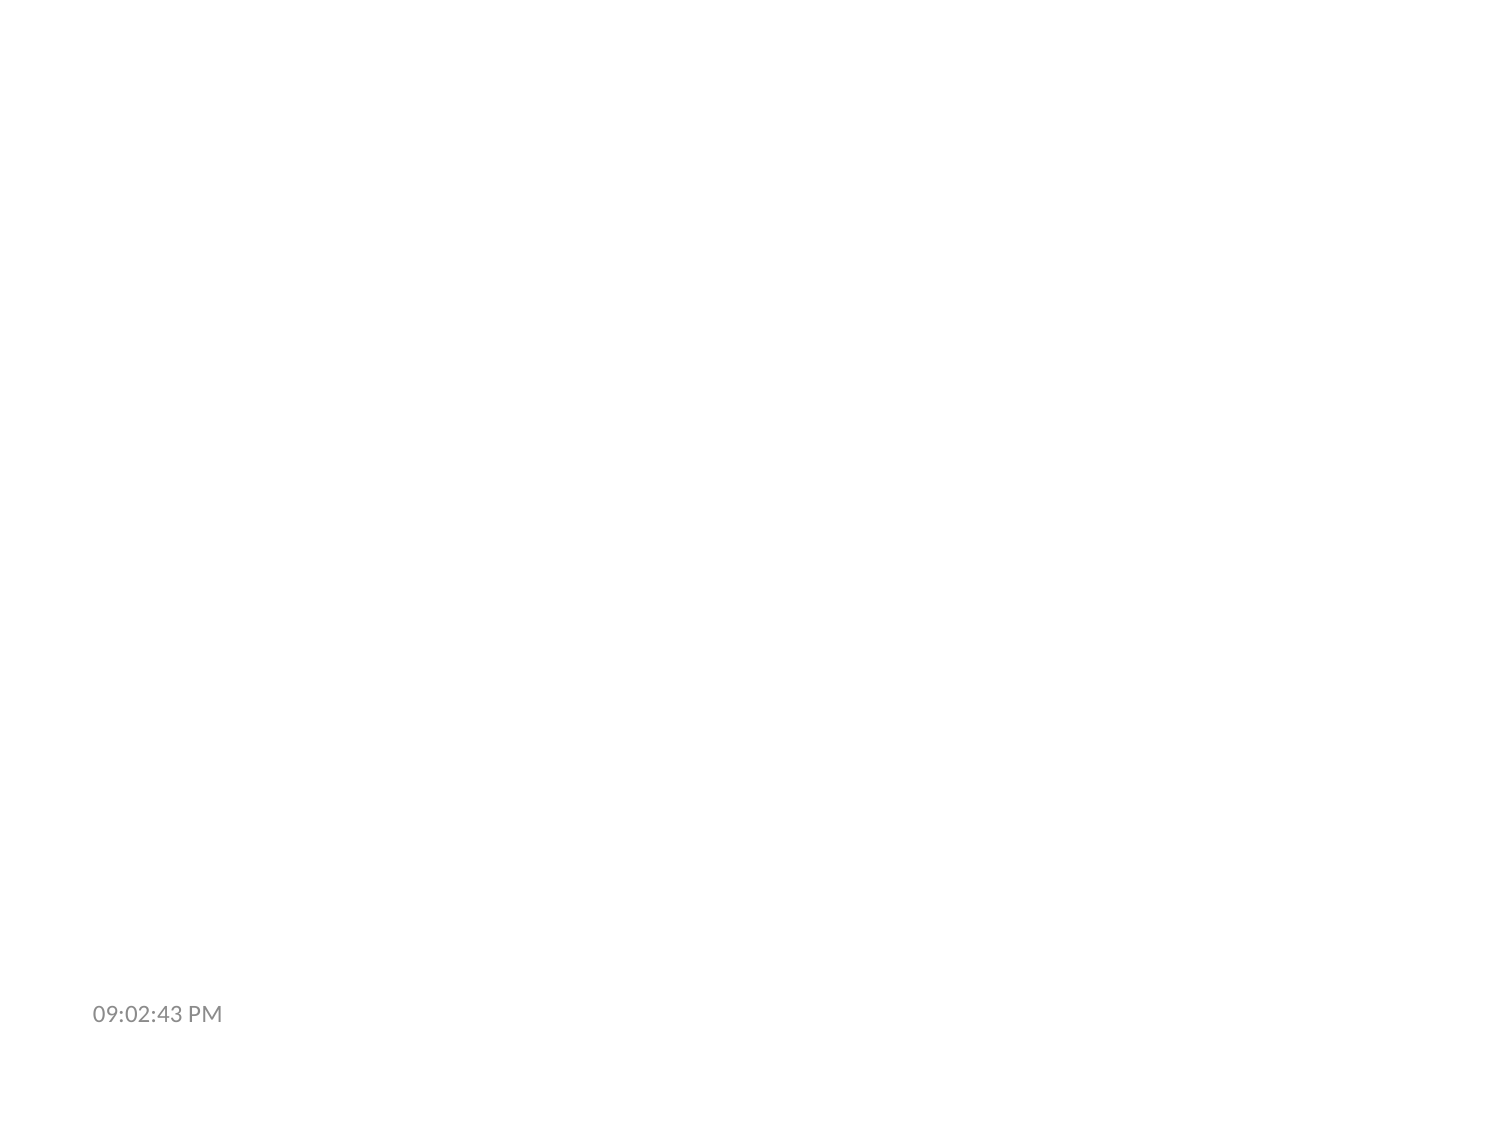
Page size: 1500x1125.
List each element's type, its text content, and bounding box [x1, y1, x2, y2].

text_box 3:35:09 PM [77, 982, 428, 1043]
